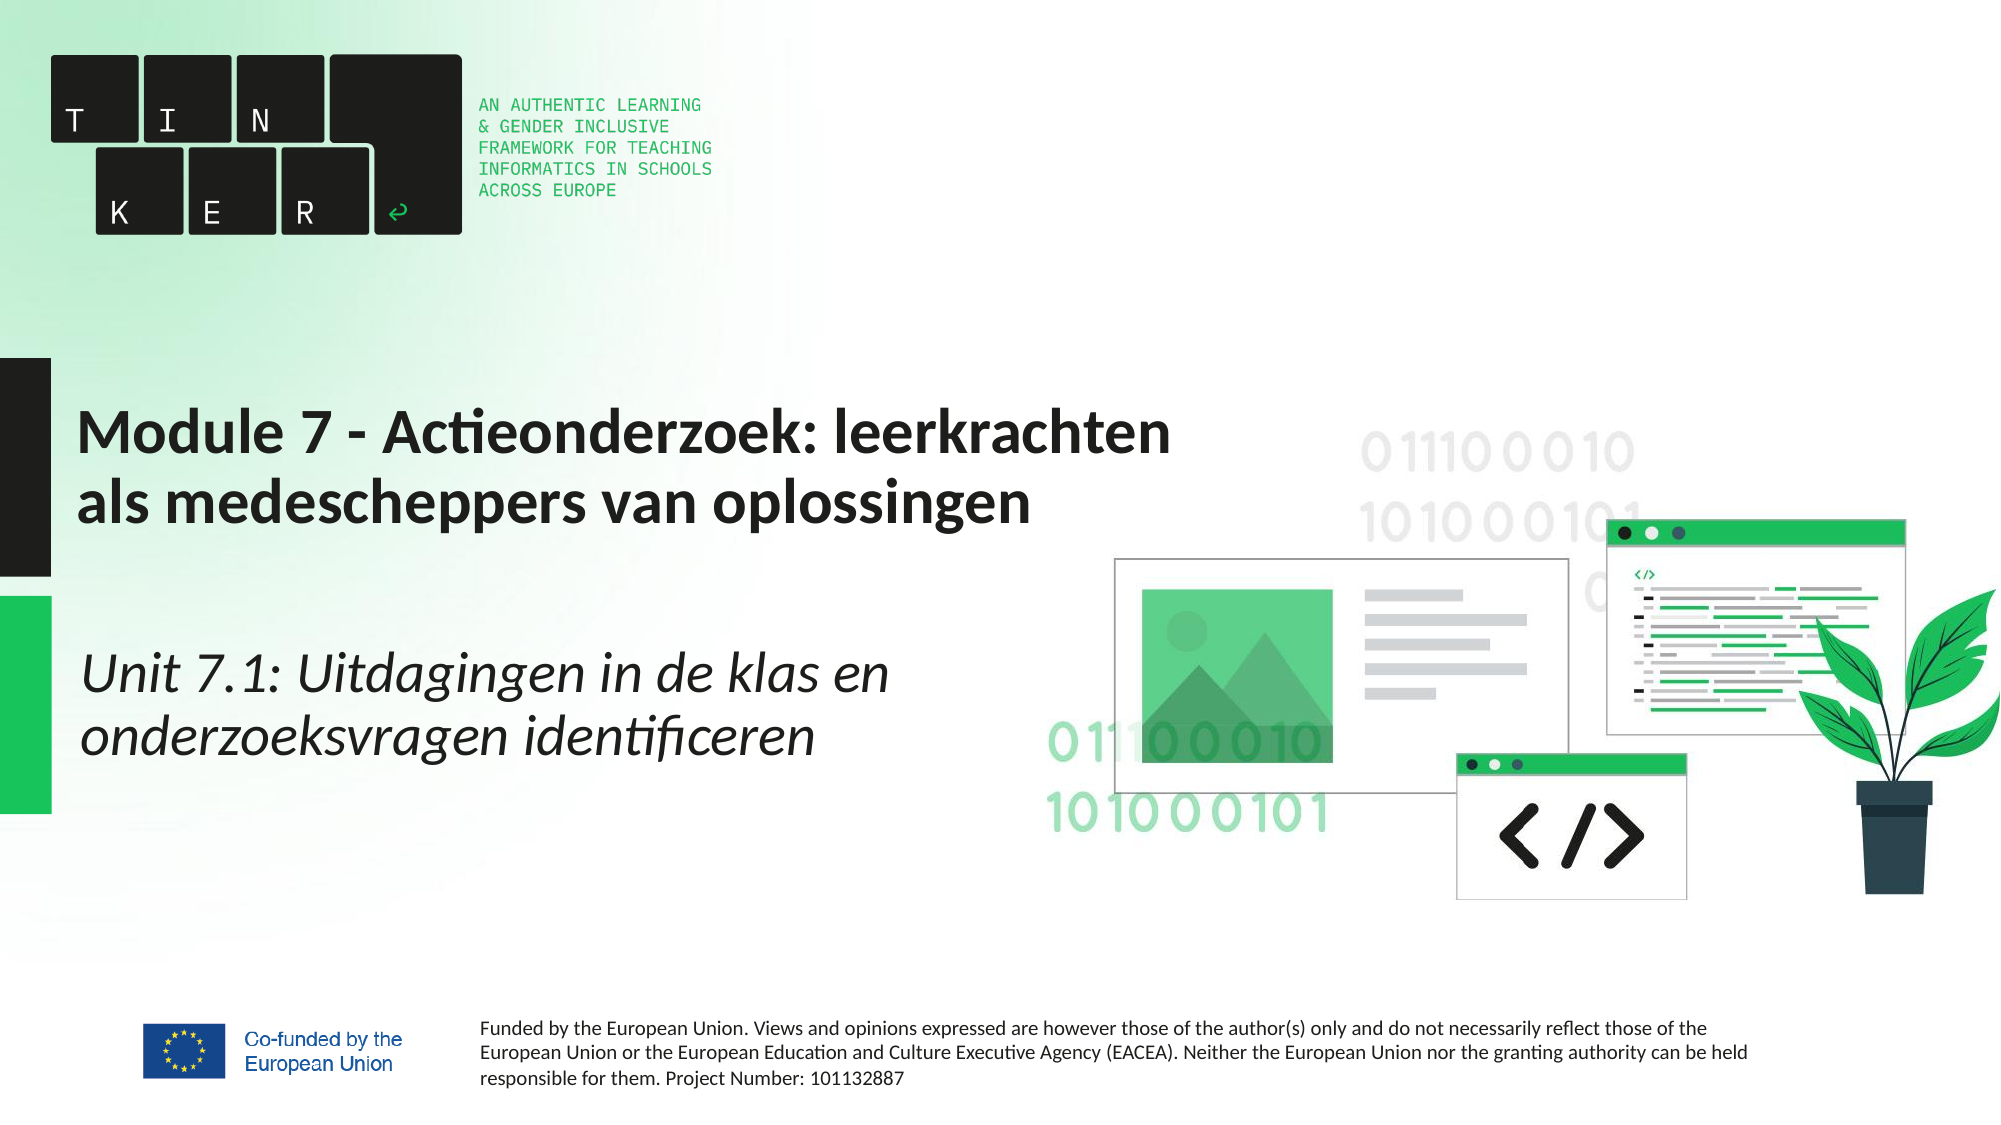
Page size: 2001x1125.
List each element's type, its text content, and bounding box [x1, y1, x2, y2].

picture [1047, 431, 2000, 900]
title Module 7 - Actieonderzoek: leerkrachten als medescheppers van oplossingen [61, 358, 1196, 578]
picture [0, 0, 843, 1125]
subtitle Unit 7.1: Uitdagingen in de klas en onderzoeksvragen identificeren [65, 599, 1197, 812]
